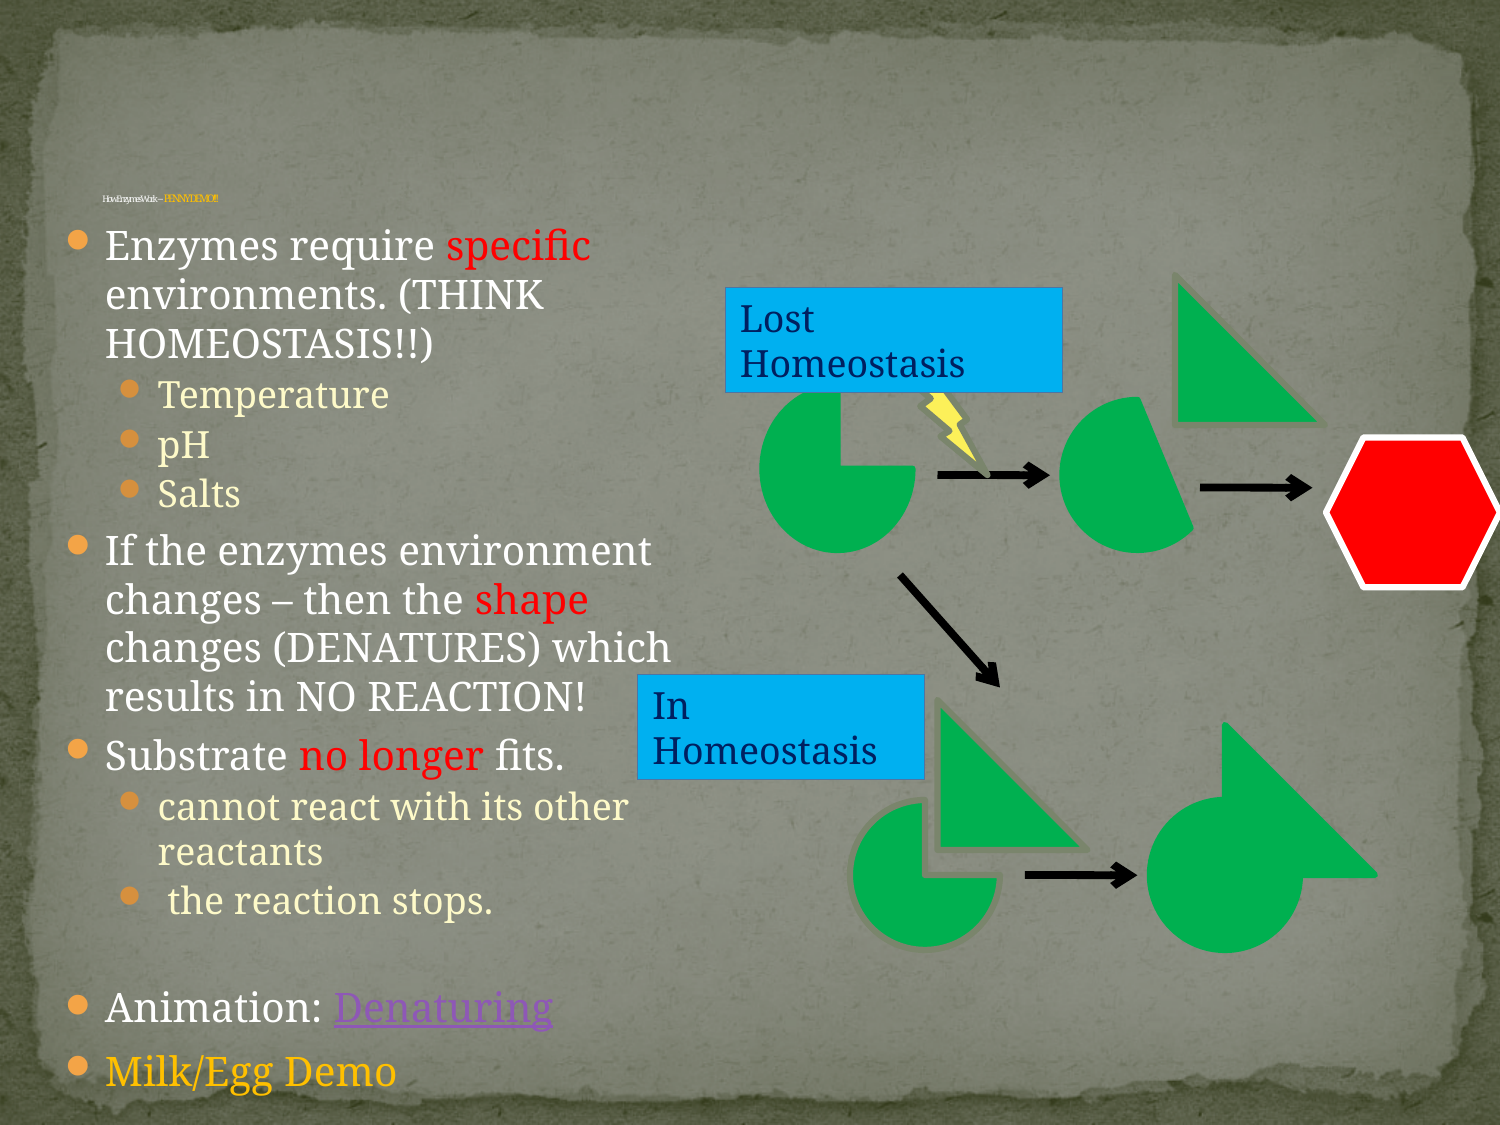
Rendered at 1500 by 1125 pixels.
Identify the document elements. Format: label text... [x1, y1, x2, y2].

list Enzymes require specific environments. (THINK HOMEOSTASIS!!) Temperature pH Salts If the enzymes environment changes – then the shape changes (DENATURES) which results in NO REACTION! Substrate no longer fits. cannot react with its other reactants the reaction stops. Animation: Denaturing Milk/Egg Demo [49, 212, 713, 1125]
title How Enzymes Work – PENNY DEMO!!! [87, 124, 1413, 225]
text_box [638, 276, 1499, 949]
